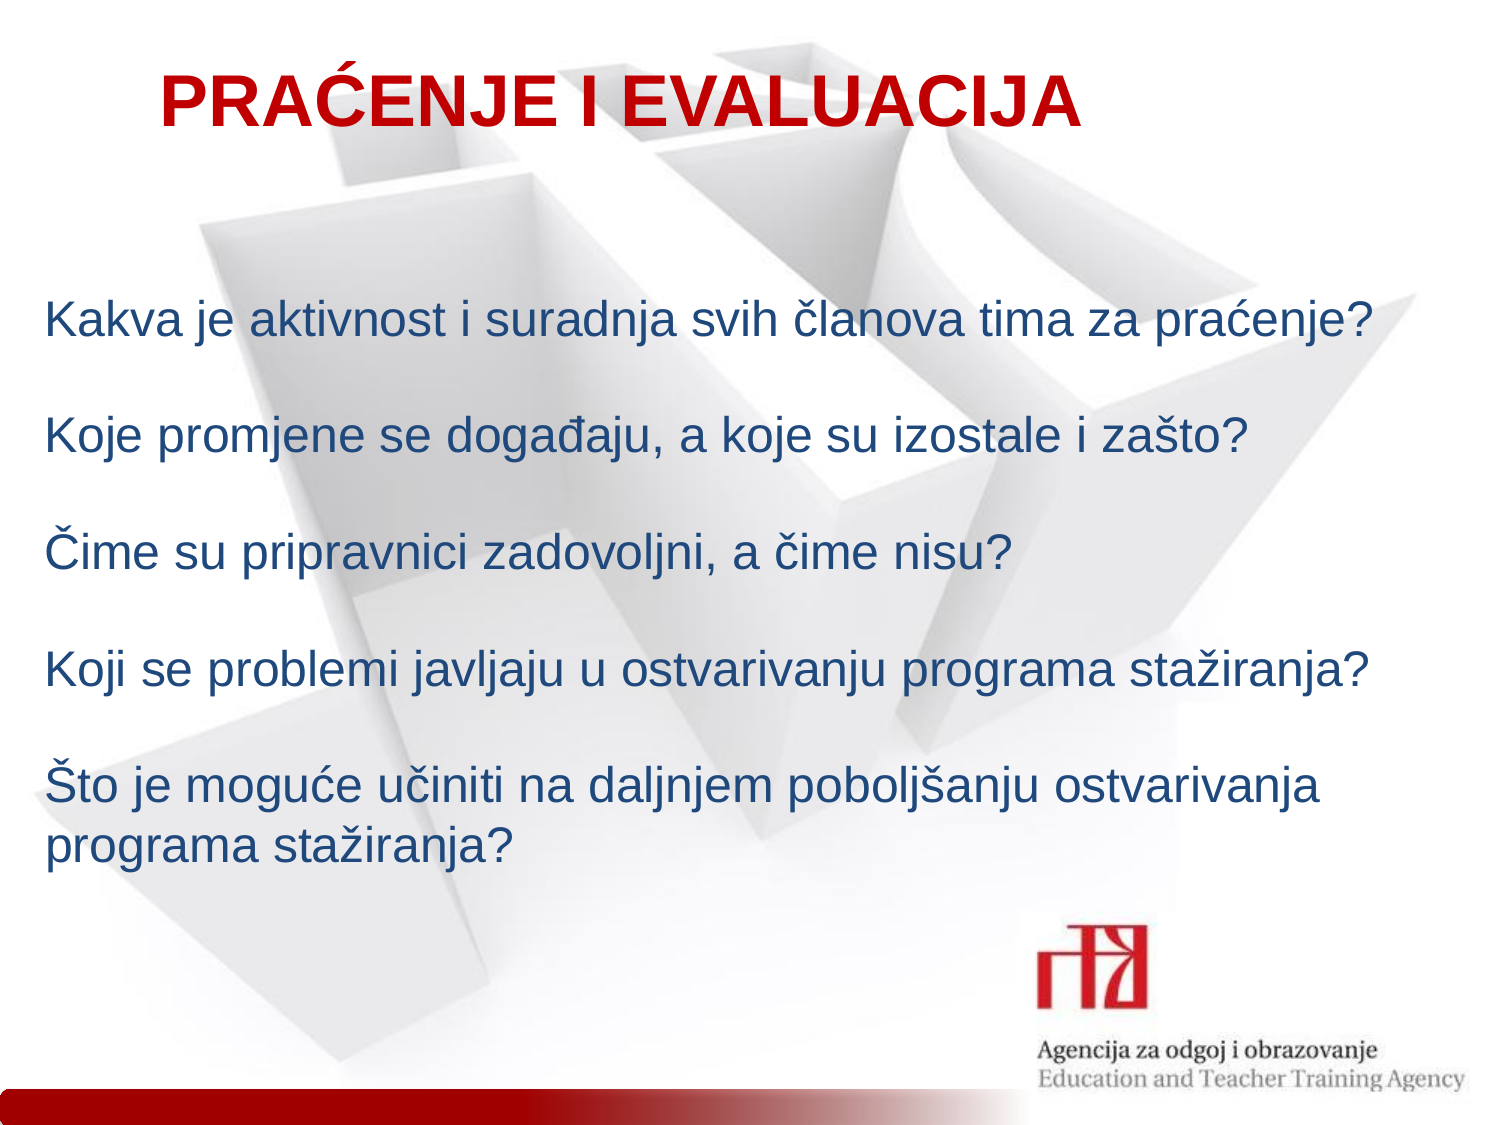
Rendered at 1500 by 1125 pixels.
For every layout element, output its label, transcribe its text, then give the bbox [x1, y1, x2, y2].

title PRAĆENJE I EVALUACIJA [58, 44, 1186, 149]
list Kakva je aktivnost i suradnja svih članova tima za praćenje? Koje promjene se događaju, a koje su izostale i zašto? Čime su pripravnici zadovoljni, a čime nisu? Koji se problemi javljaju u ostvarivanju programa stažiranja? Što je moguće učiniti na daljnjem poboljšanju ostvarivanja programa stažiranja? [29, 278, 1471, 965]
picture [5, 0, 1495, 1125]
